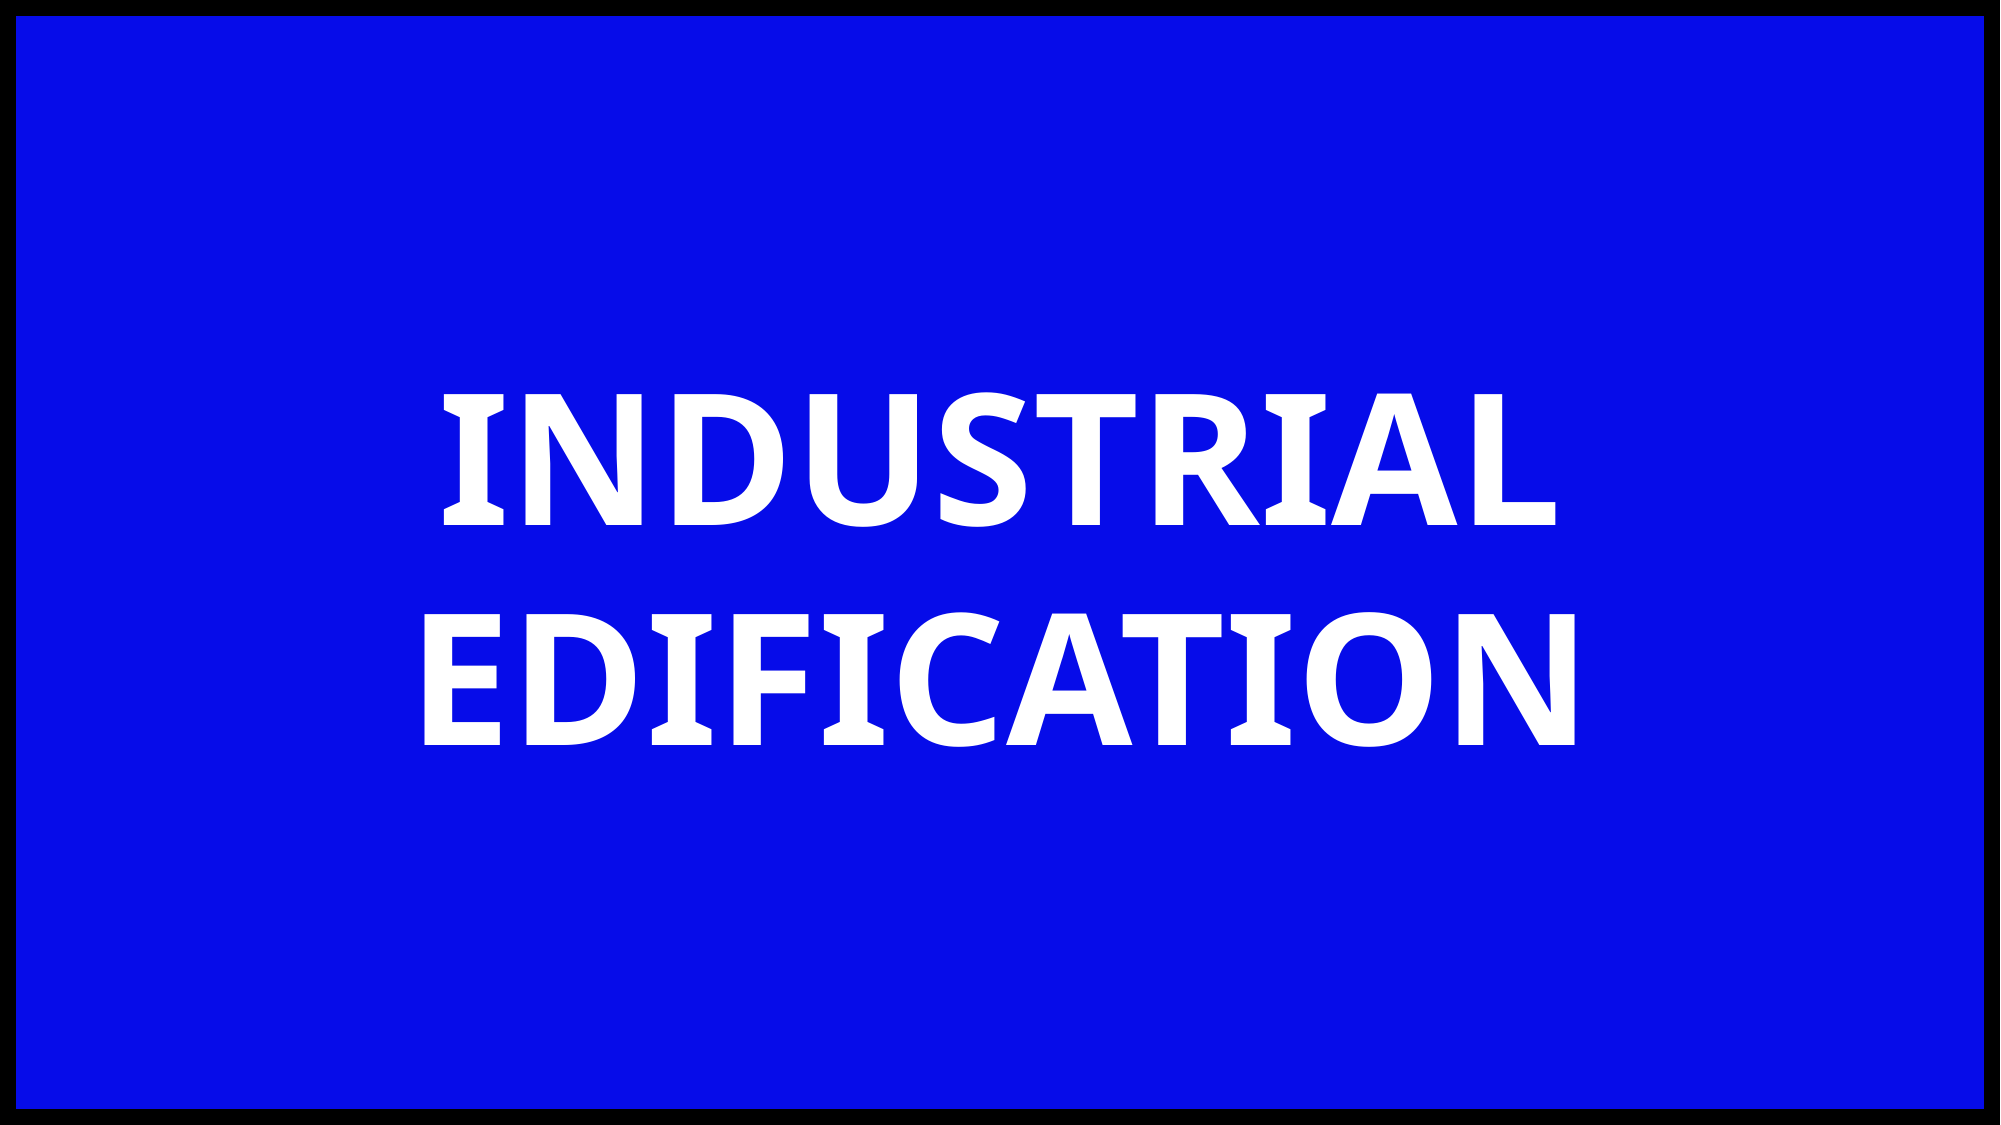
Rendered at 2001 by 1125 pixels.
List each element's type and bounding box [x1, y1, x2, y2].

text_box [0, 0, 2000, 1125]
